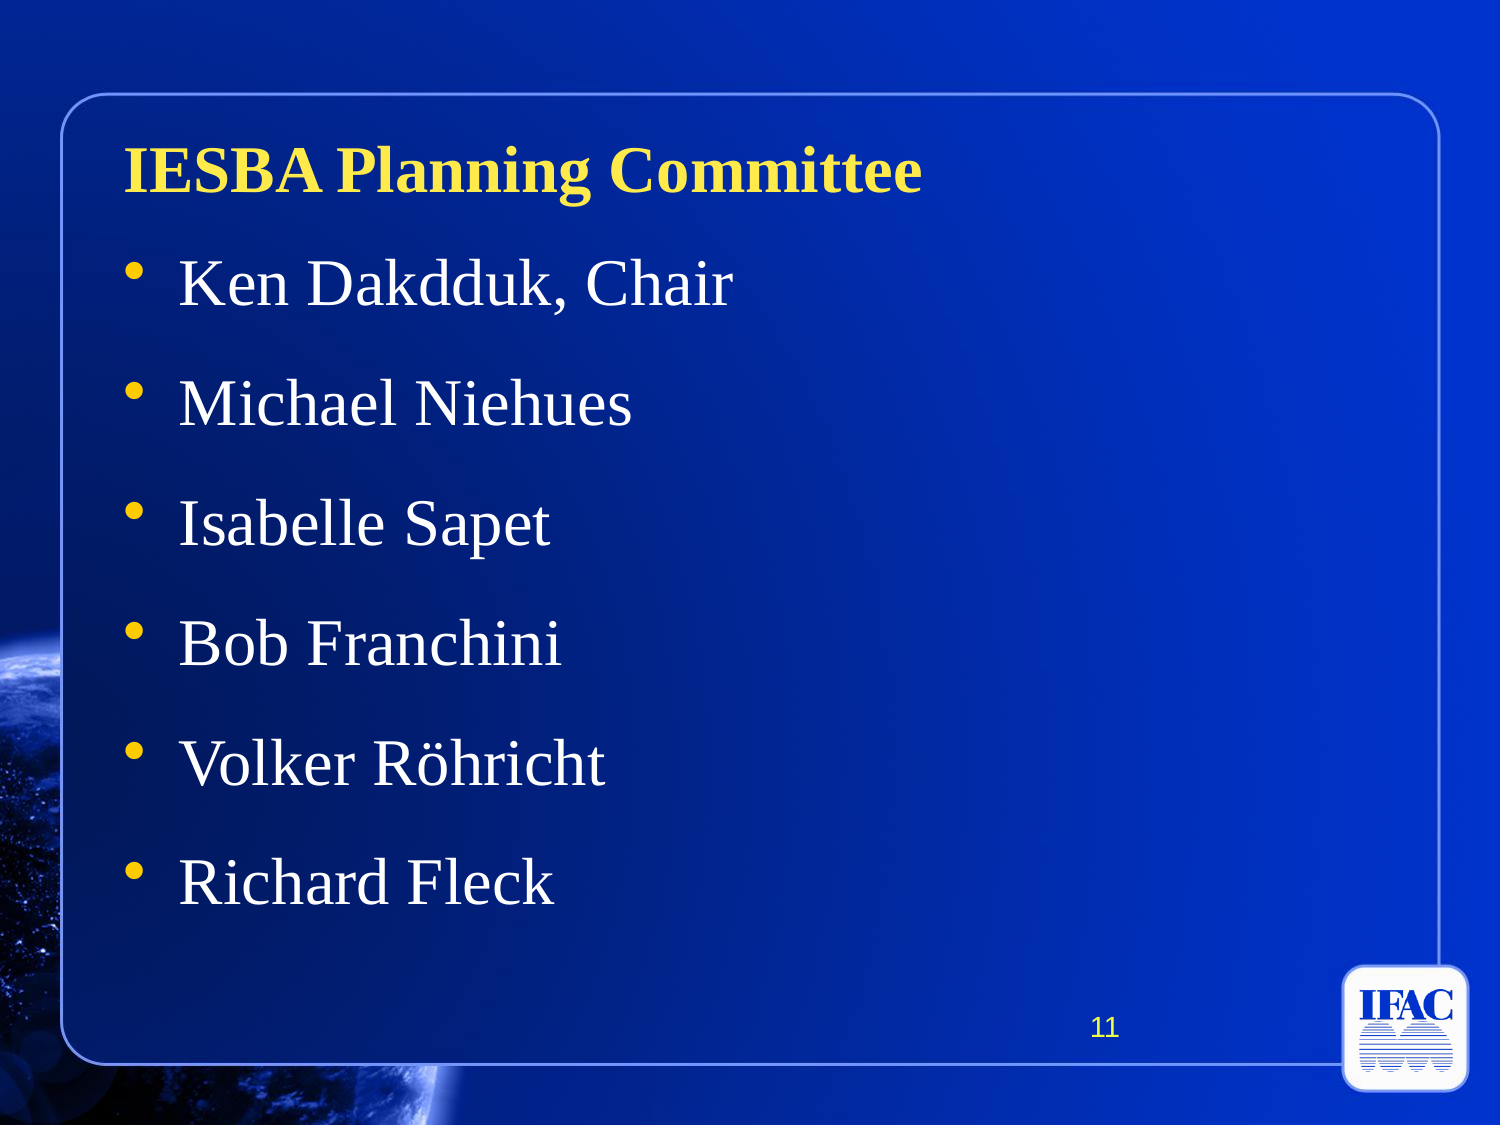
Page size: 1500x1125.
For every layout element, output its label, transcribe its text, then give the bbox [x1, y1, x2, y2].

list Ken Dakdduk, Chair Michael Niehues Isabelle Sapet Bob Franchini Volker Röhricht Richard Fleck [107, 230, 1411, 1048]
list IESBA Planning Committee [107, 118, 1411, 215]
picture [0, 0, 1500, 1125]
slide_number 11 [1074, 1001, 1425, 1080]
